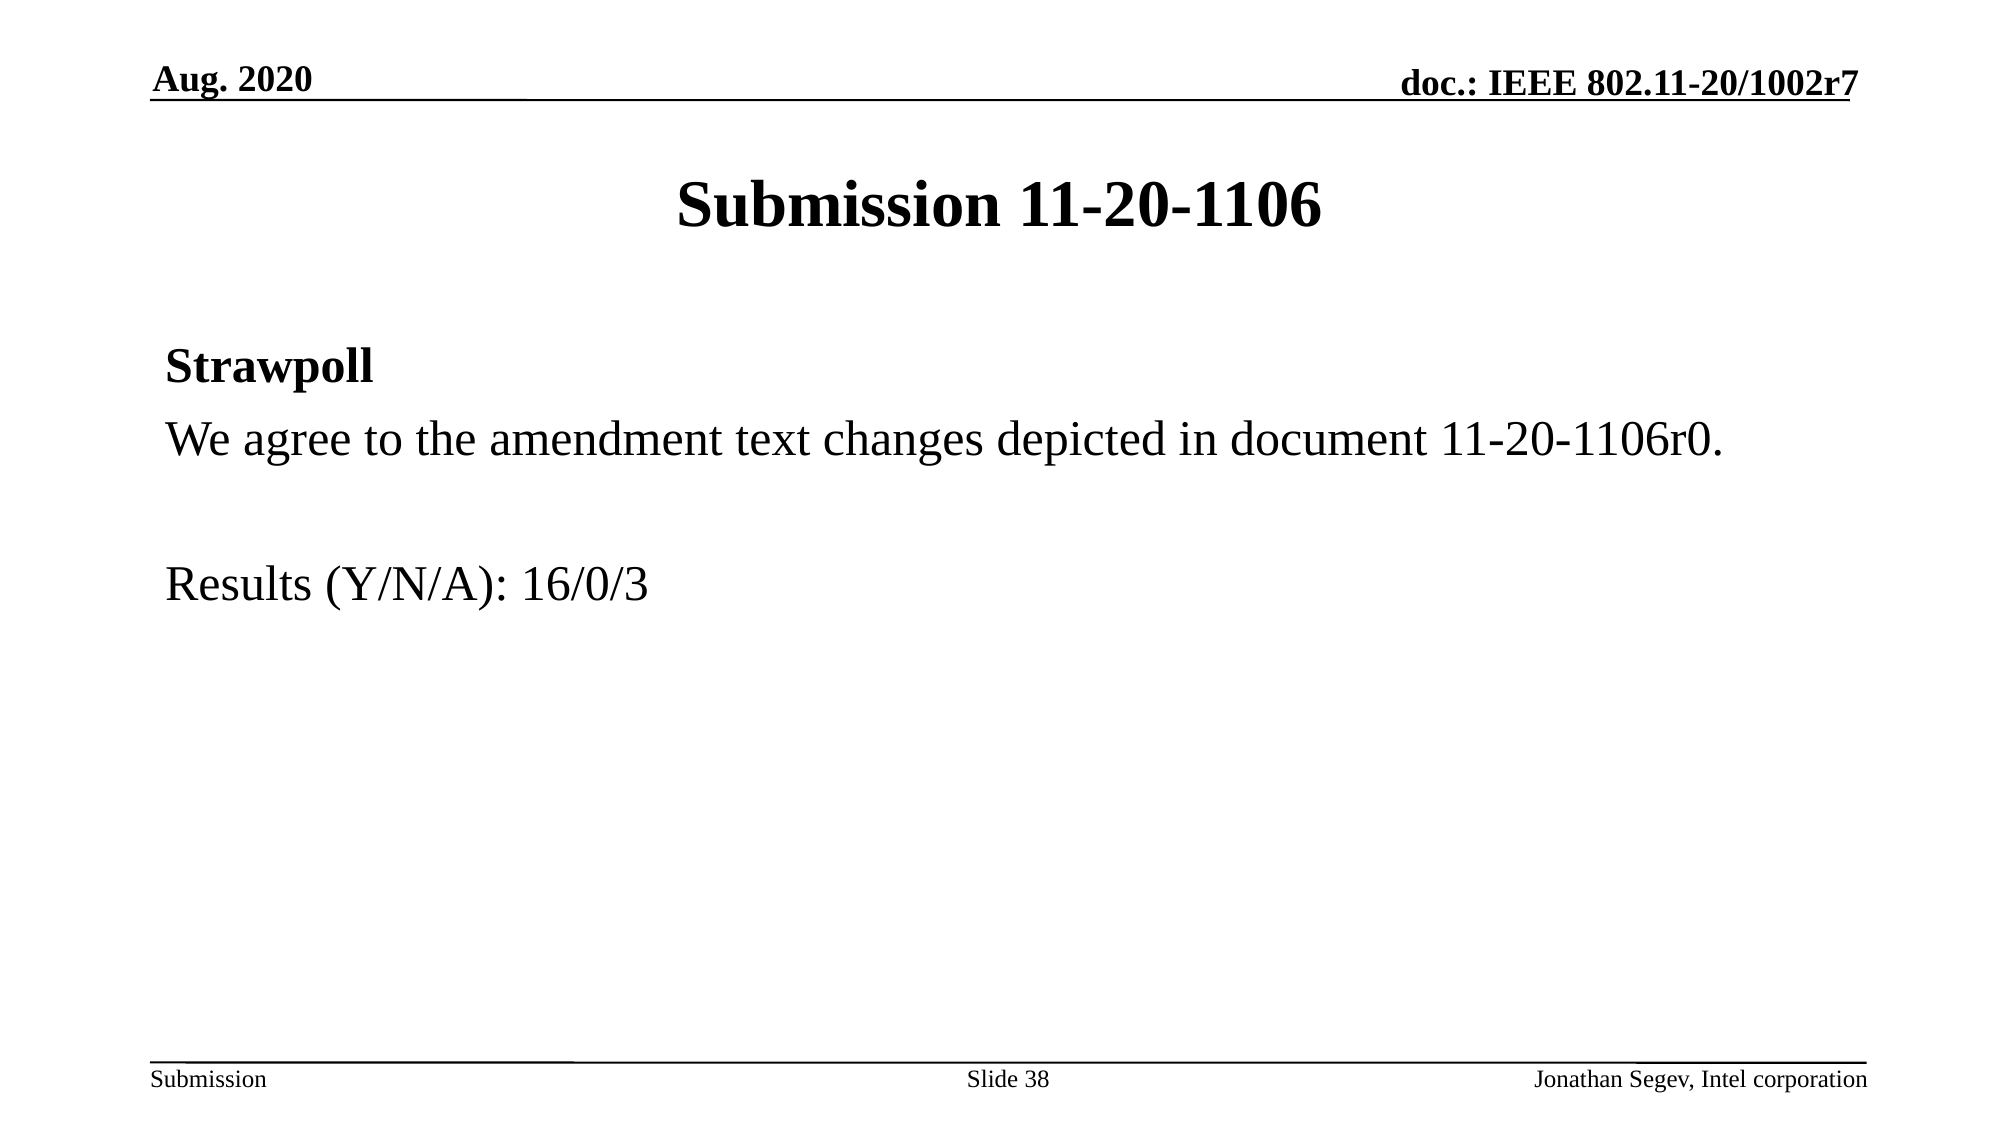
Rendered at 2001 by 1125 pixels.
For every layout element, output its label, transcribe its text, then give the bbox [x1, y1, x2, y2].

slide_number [152, 54, 563, 100]
list Strawpoll We agree to the amendment text changes depicted in document 11-20-1106r0. Results (Y/N/A): 16/0/3 [149, 324, 1850, 1000]
slide_number Slide 38 [950, 1061, 1067, 1123]
title Submission 11-20-1106 [149, 112, 1850, 288]
footer Jonathan Segev, Intel corporation [1171, 1061, 1869, 1093]
